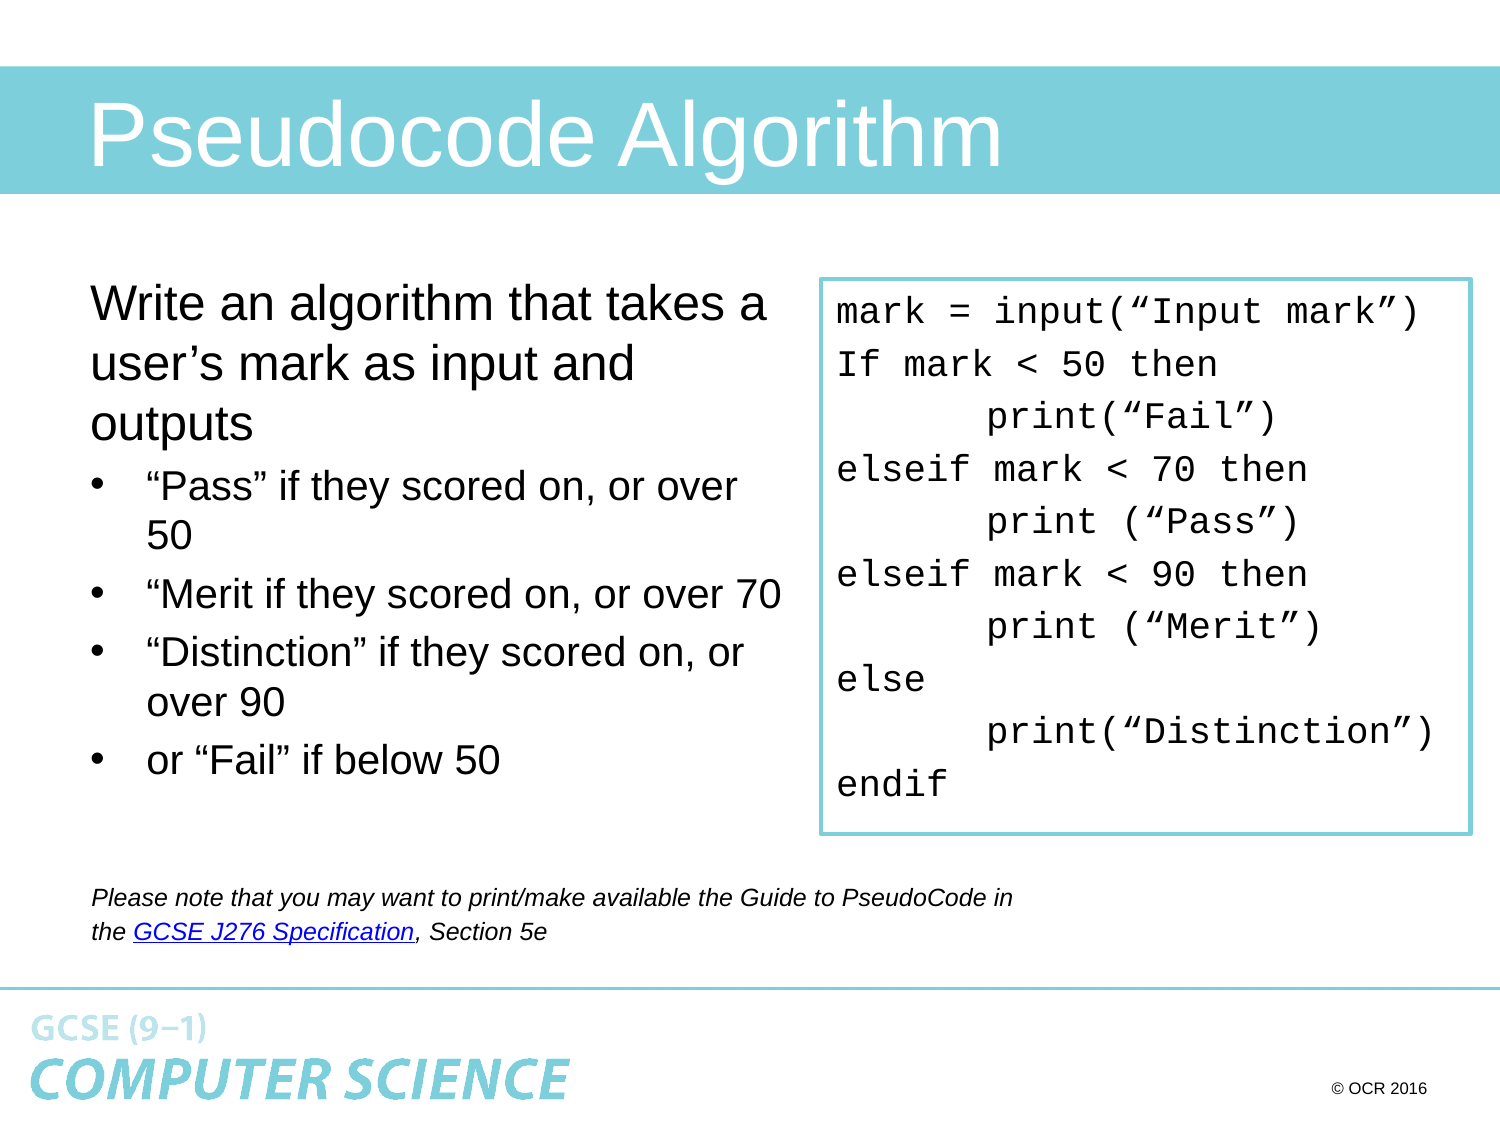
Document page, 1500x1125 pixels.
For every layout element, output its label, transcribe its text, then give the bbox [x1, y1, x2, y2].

text_box mark = input(“Input mark”) If mark < 50 then print(“Fail”) elseif mark < 70 then print (“Pass”) elseif mark < 90 then print (“Merit”) else print(“Distinction”) endif [819, 277, 1473, 836]
picture [0, 987, 1500, 1124]
text_box Please note that you may want to print/make available the Guide to PseudoCode in the GCSE J276 Specification, Section 5e [76, 869, 1058, 953]
title Pseudocode Algorithm [0, 66, 1500, 194]
list Write an algorithm that takes a user’s mark as input and outputs “Pass” if they scored on, or over 50 “Merit if they scored on, or over 70 “Distinction” if they scored on, or over 90 or “Fail” if below 50 [75, 262, 809, 764]
